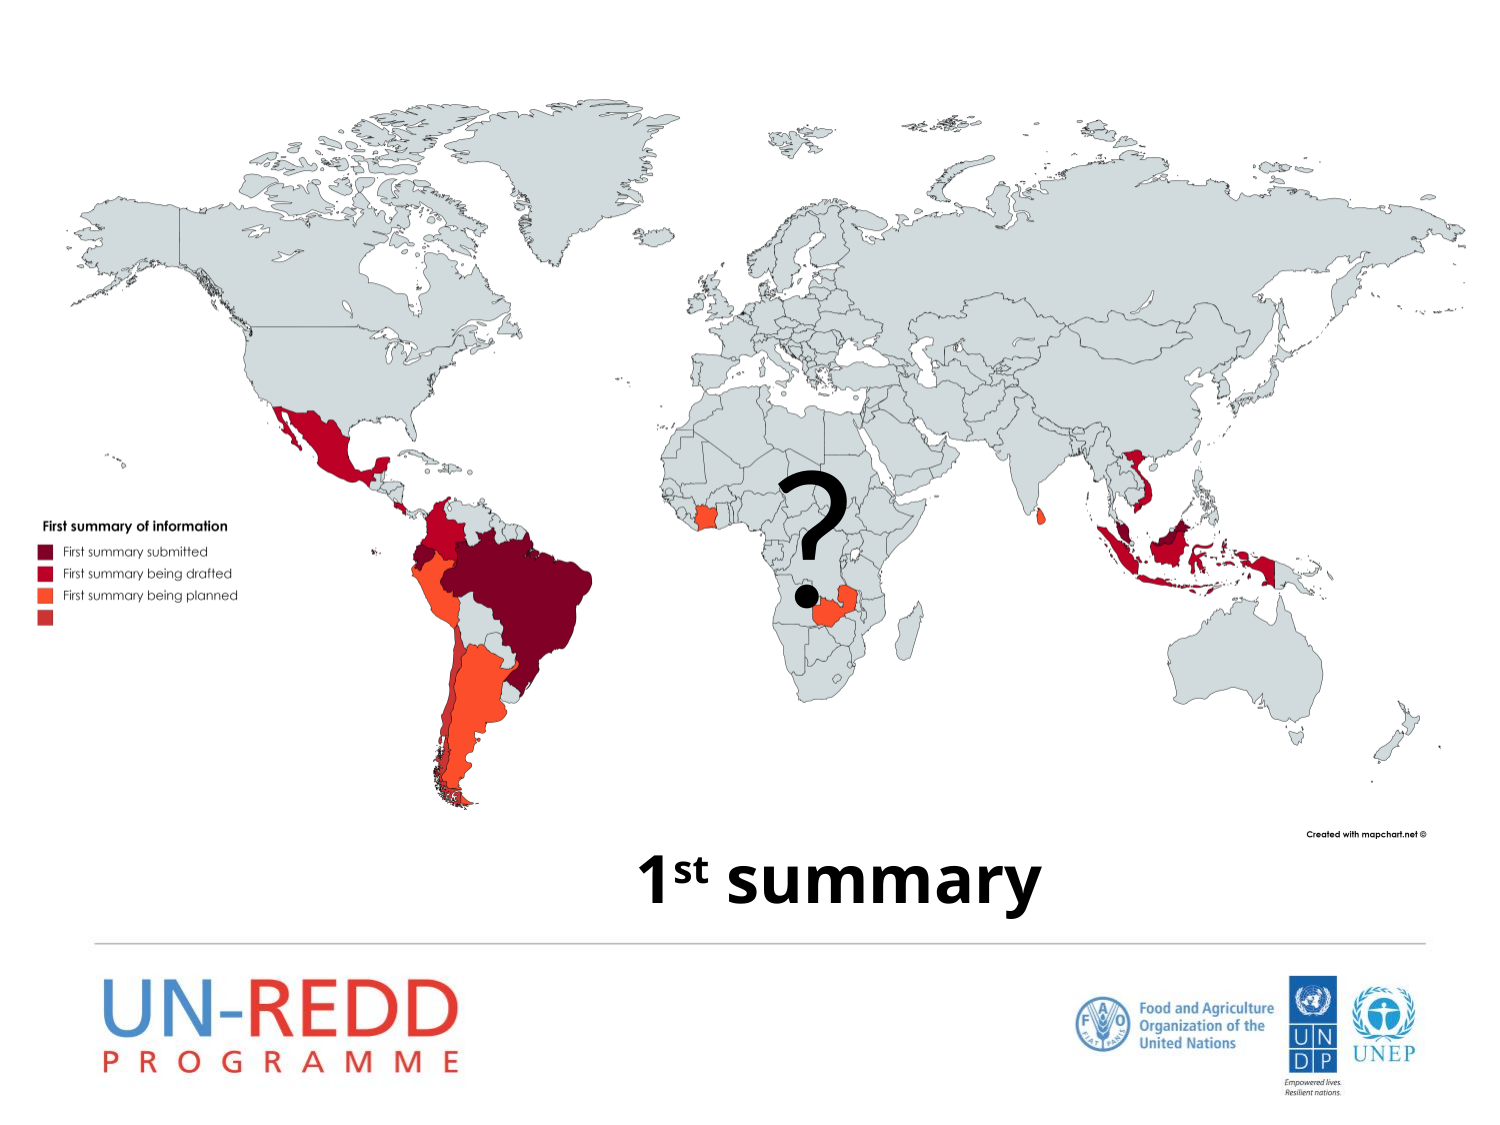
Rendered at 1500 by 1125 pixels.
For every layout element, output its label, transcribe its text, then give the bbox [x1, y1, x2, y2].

picture [0, 0, 1500, 1125]
text_box 1st summary [470, 858, 1208, 924]
